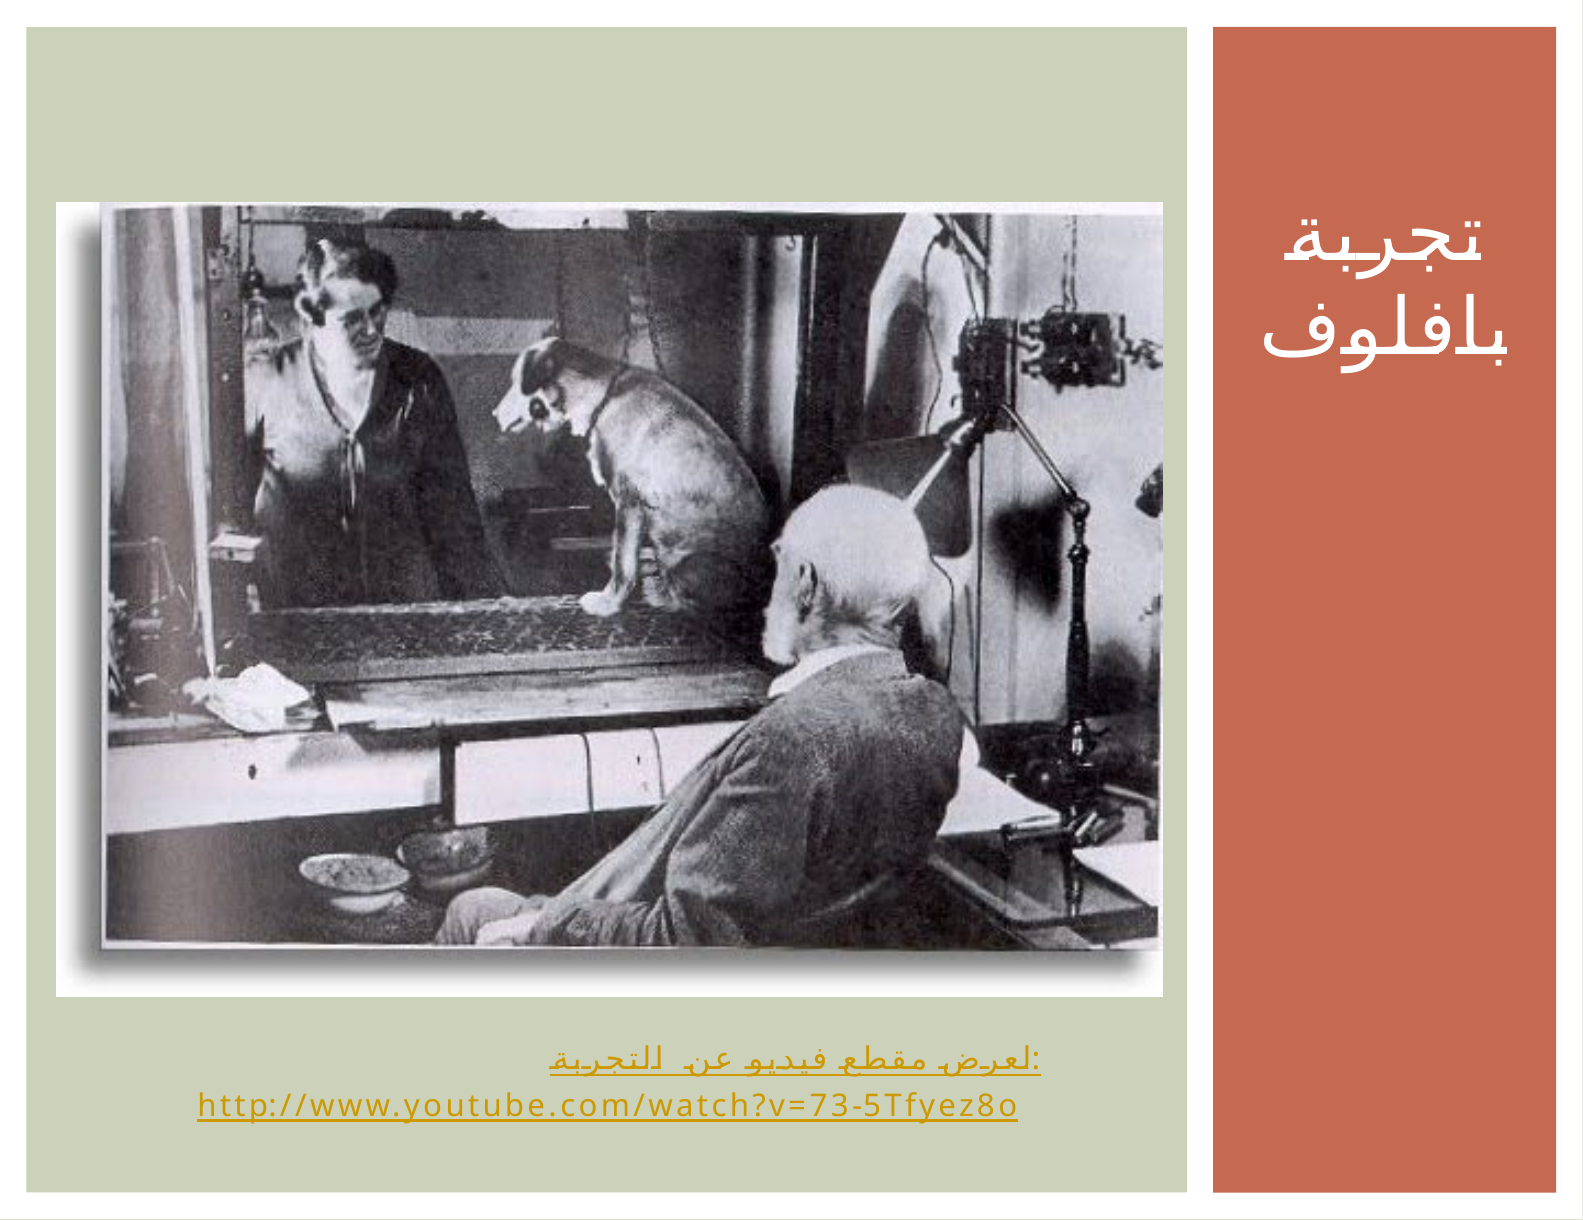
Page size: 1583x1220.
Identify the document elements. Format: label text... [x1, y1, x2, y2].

title تجربة بافلوف [1239, 81, 1530, 379]
picture [56, 202, 1164, 997]
list لعرض مقطع فيديو عن التجربة: http://www.youtube.com/watch?v=73-5Tfyez8o [181, 1038, 1048, 1145]
